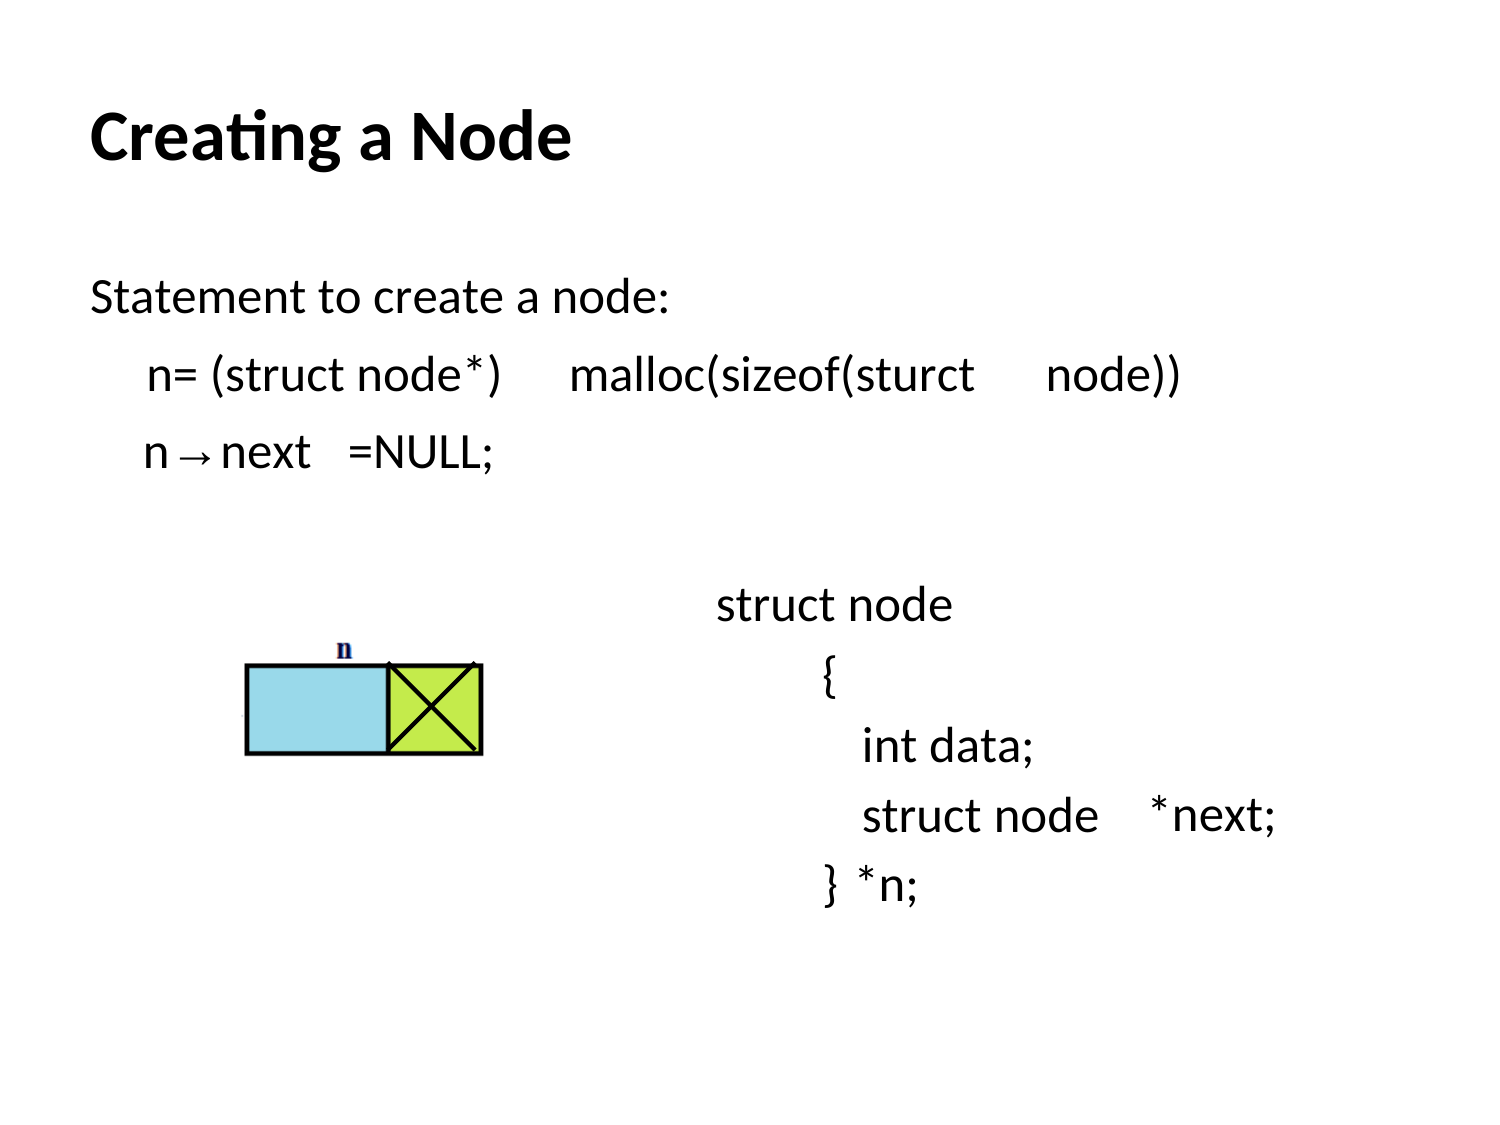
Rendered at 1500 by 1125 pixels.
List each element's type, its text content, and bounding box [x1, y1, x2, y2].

text_box struct node { int data; struct node [713, 578, 1144, 852]
text_box n→next [140, 422, 346, 489]
text_box Creating a Node [87, 102, 659, 190]
text_box *next; [1144, 788, 1306, 852]
text_box =NULL; [345, 426, 528, 489]
text_box n= (struct node*) [144, 348, 566, 412]
text_box [237, 637, 493, 764]
text_box malloc(sizeof(sturct [566, 348, 1043, 412]
text_box node)) [1043, 348, 1213, 412]
text_box Statement to create a node: [87, 271, 763, 335]
text_box } [820, 858, 851, 922]
text_box *n; [851, 858, 940, 922]
